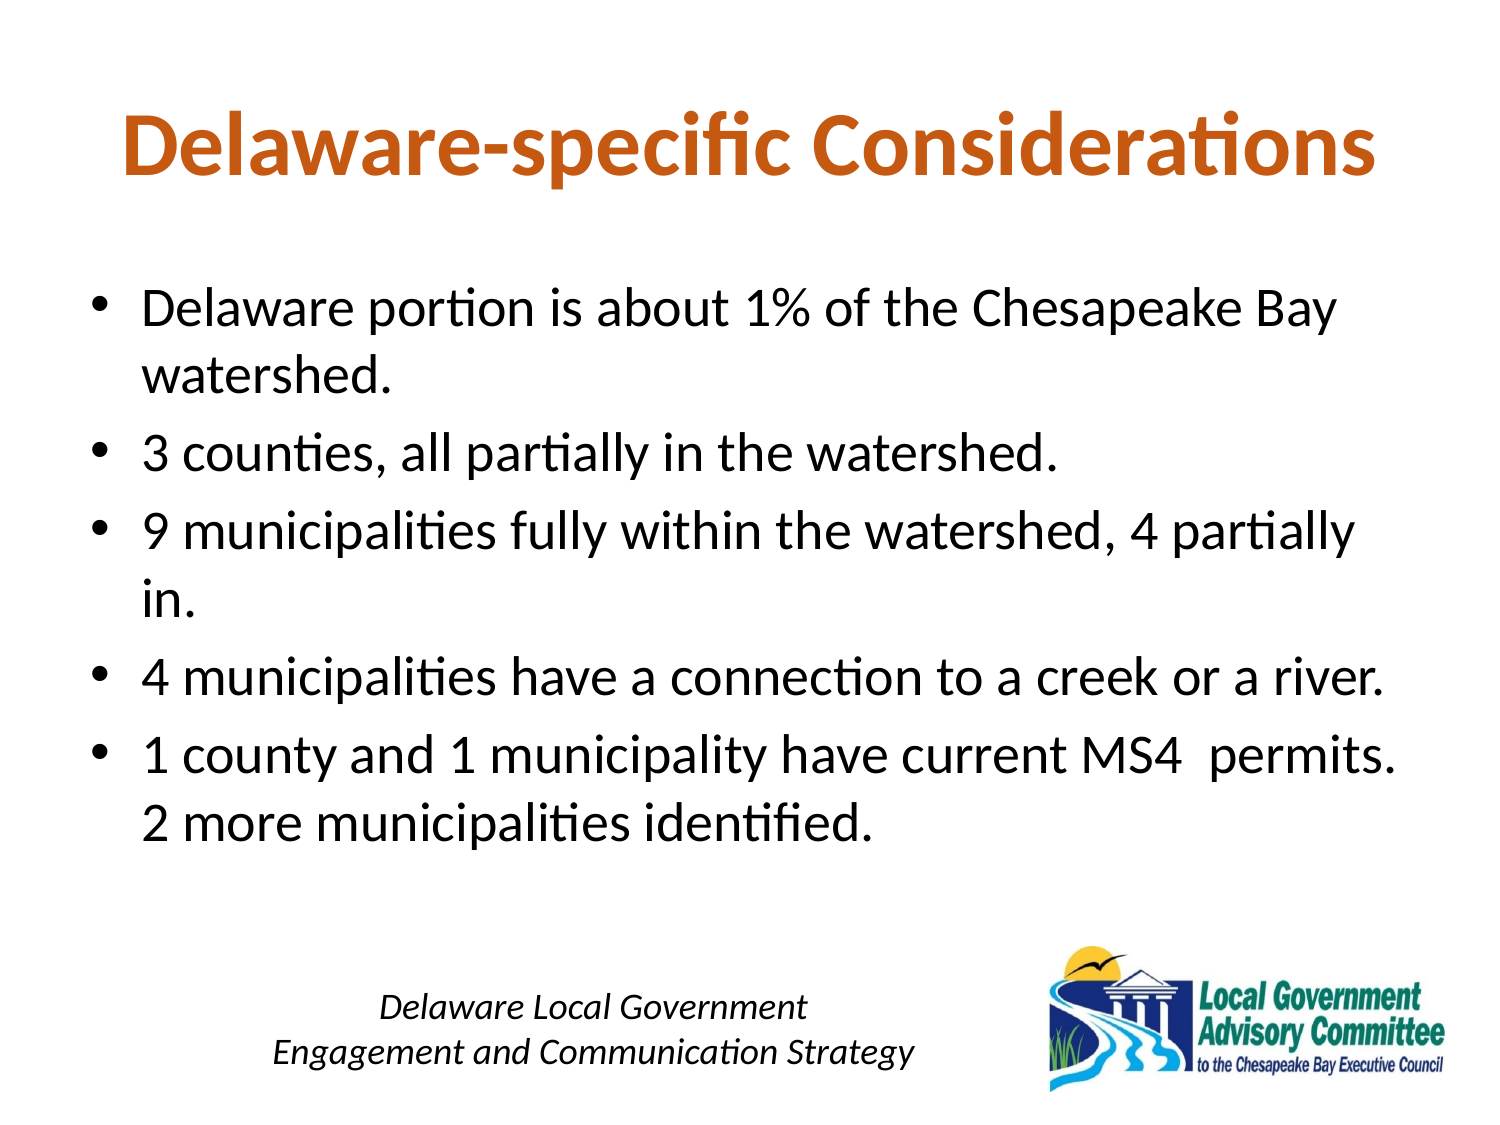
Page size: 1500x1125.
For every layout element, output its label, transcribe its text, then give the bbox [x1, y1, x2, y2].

title Delaware-specific Considerations [75, 45, 1425, 233]
text_box Delaware Local Government Engagement and Communication Strategy [176, 974, 1020, 1080]
picture [1048, 946, 1445, 1092]
list Delaware portion is about 1% of the Chesapeake Bay watershed. 3 counties, all partially in the watershed. 9 municipalities fully within the watershed, 4 partially in. 4 municipalities have a connection to a creek or a river. 1 county and 1 municipality have current MS4 permits. 2 more municipalities identified. [75, 262, 1425, 917]
